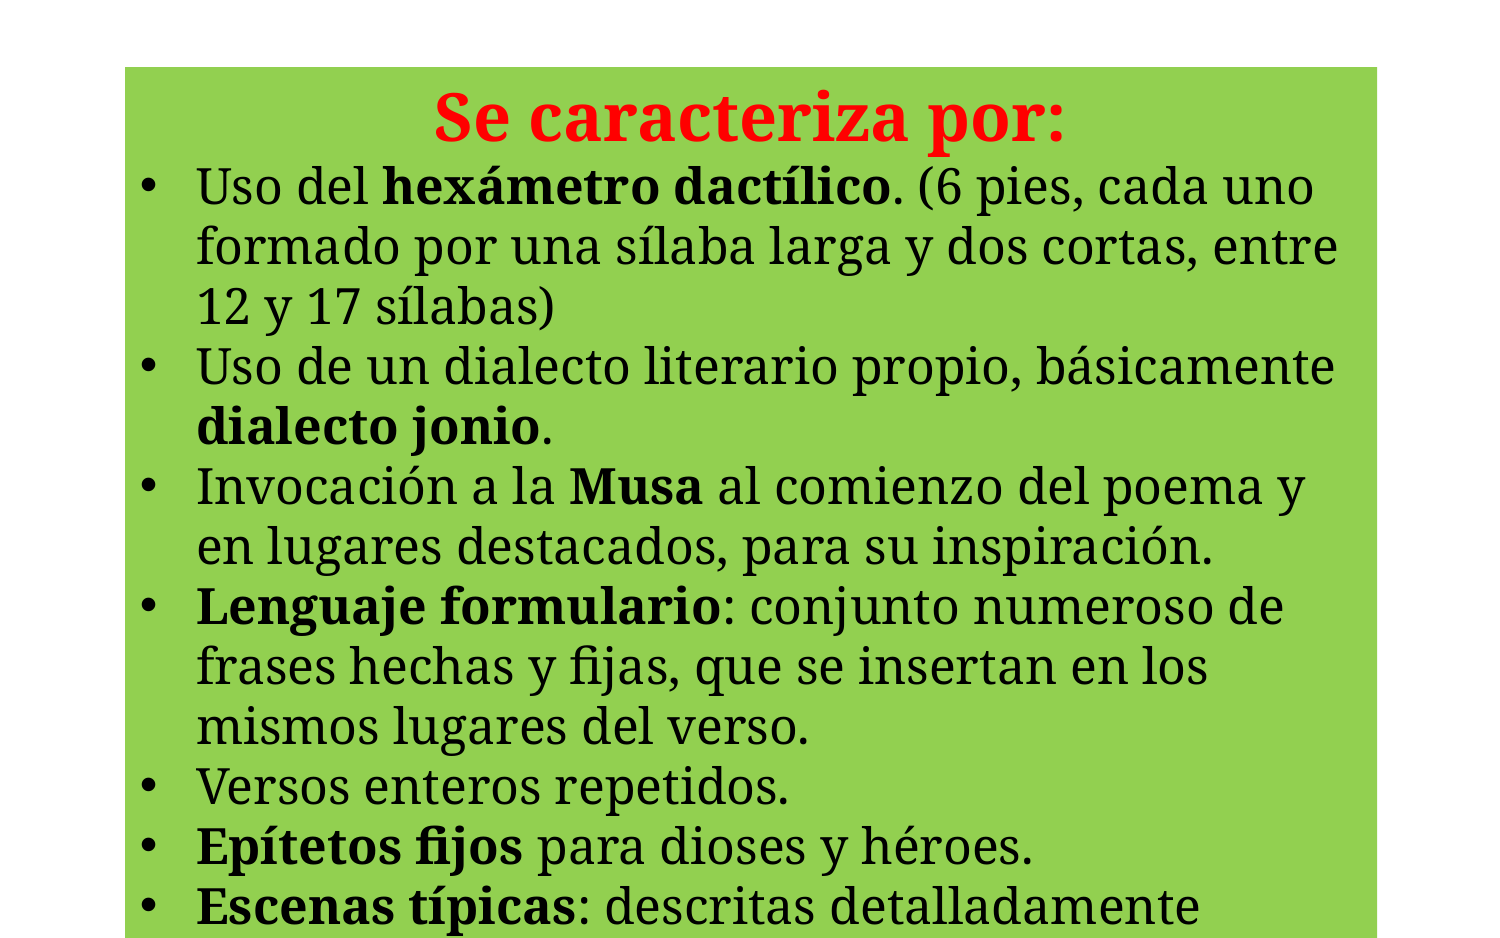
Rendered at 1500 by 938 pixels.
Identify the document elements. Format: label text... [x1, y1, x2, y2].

text_box Se caracteriza por: Uso del hexámetro dactílico. (6 pies, cada uno formado por una sílaba larga y dos cortas, entre 12 y 17 sílabas) Uso de un dialecto literario propio, básicamente dialecto jonio. Invocación a la Musa al comienzo del poema y en lugares destacados, para su inspiración. Lenguaje formulario: conjunto numeroso de frases hechas y fijas, que se insertan en los mismos lugares del verso. Versos enteros repetidos. Epítetos fijos para dioses y héroes. Escenas típicas: descritas detalladamente siempre de la misma manera (combates…) [125, 67, 1378, 938]
